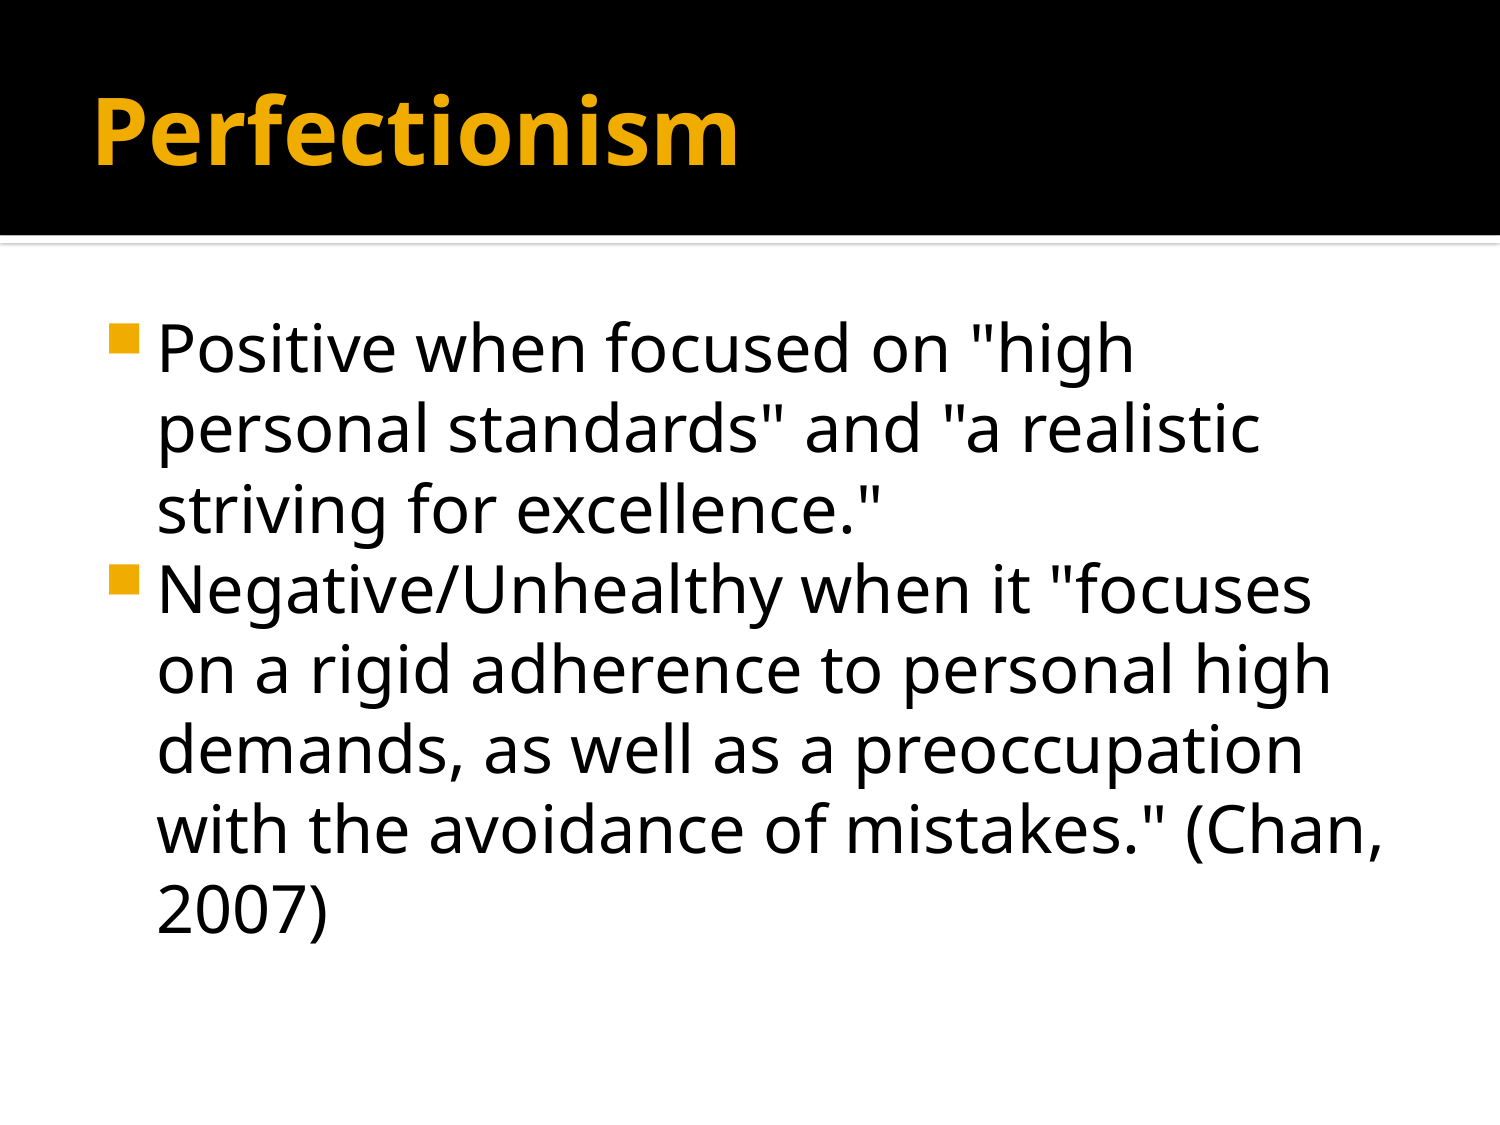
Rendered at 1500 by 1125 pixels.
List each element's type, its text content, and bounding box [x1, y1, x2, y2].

title Perfectionism [75, 25, 1425, 231]
list Positive when focused on "high personal standards" and "a realistic striving for excellence." Negative/Unhealthy when it "focuses on a rigid adherence to personal high demands, as well as a preoccupation with the avoidance of mistakes." (Chan, 2007) [75, 291, 1425, 1050]
